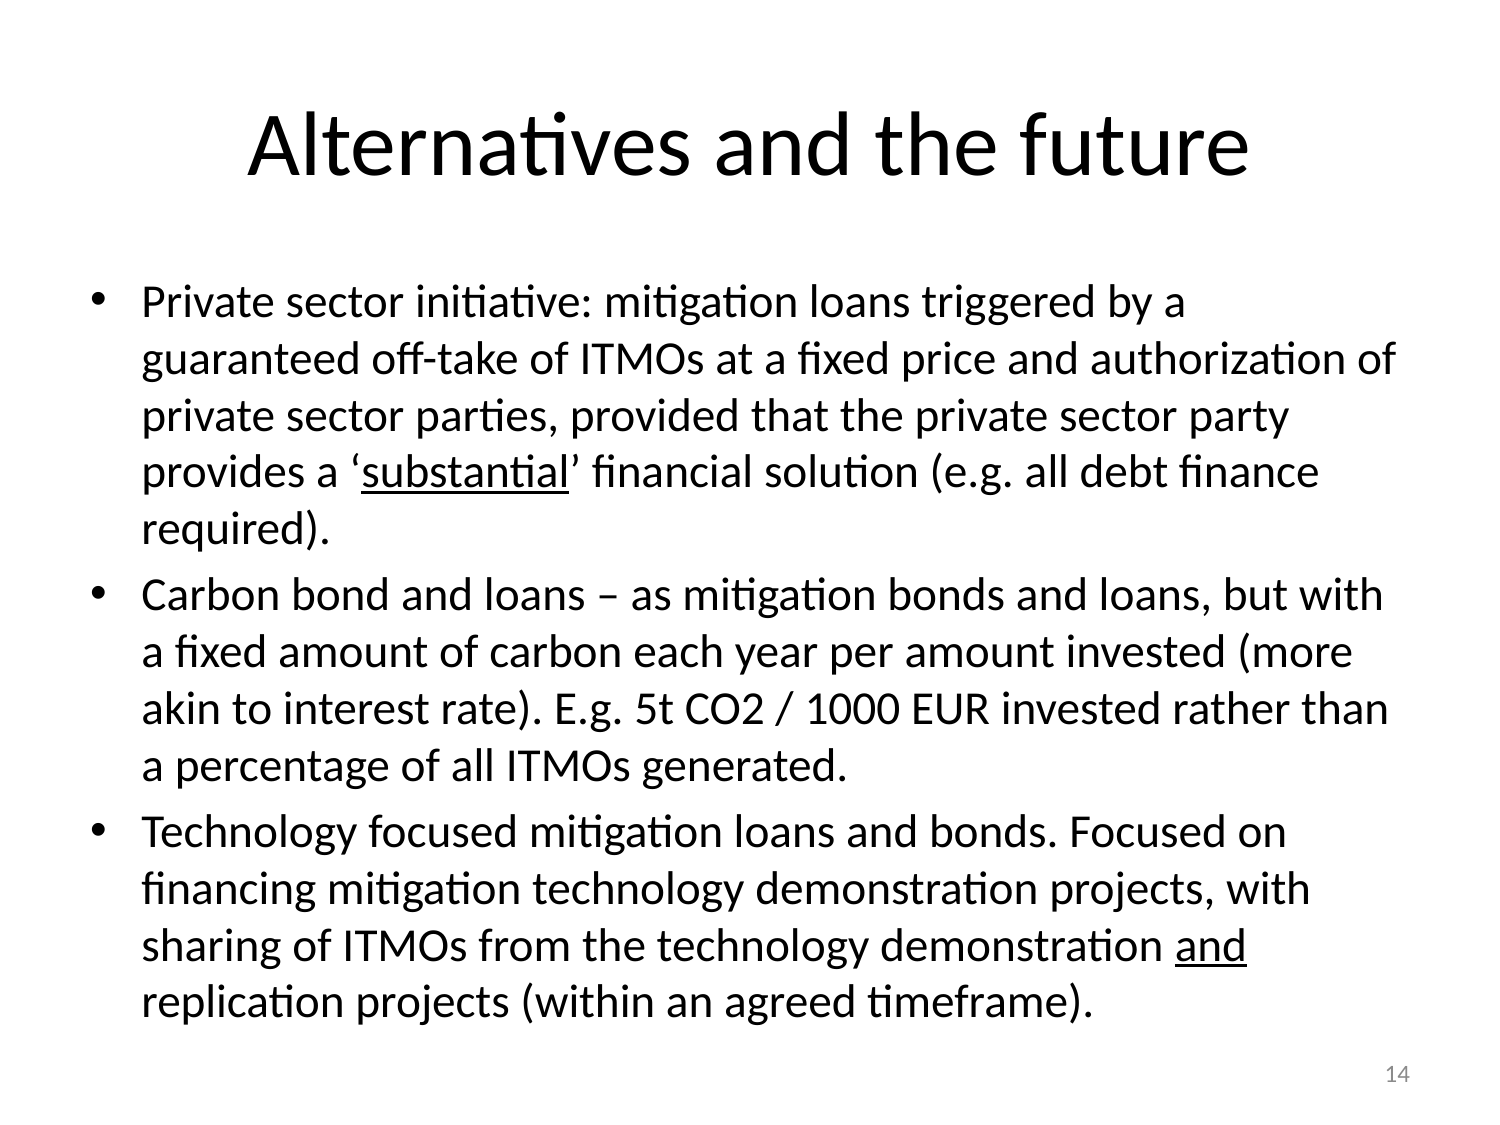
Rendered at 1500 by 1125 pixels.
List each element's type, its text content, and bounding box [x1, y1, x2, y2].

title Alternatives and the future [75, 45, 1425, 233]
slide_number 14 [1074, 1042, 1425, 1103]
list Private sector initiative: mitigation loans triggered by a guaranteed off-take of ITMOs at a fixed price and authorization of private sector parties, provided that the private sector party provides a ‘substantial’ financial solution (e.g. all debt finance required). Carbon bond and loans – as mitigation bonds and loans, but with a fixed amount of carbon each year per amount invested (more akin to interest rate). E.g. 5t CO2 / 1000 EUR invested rather than a percentage of all ITMOs generated. Technology focused mitigation loans and bonds. Focused on financing mitigation technology demonstration projects, with sharing of ITMOs from the technology demonstration and replication projects (within an agreed timeframe). [75, 262, 1425, 1043]
